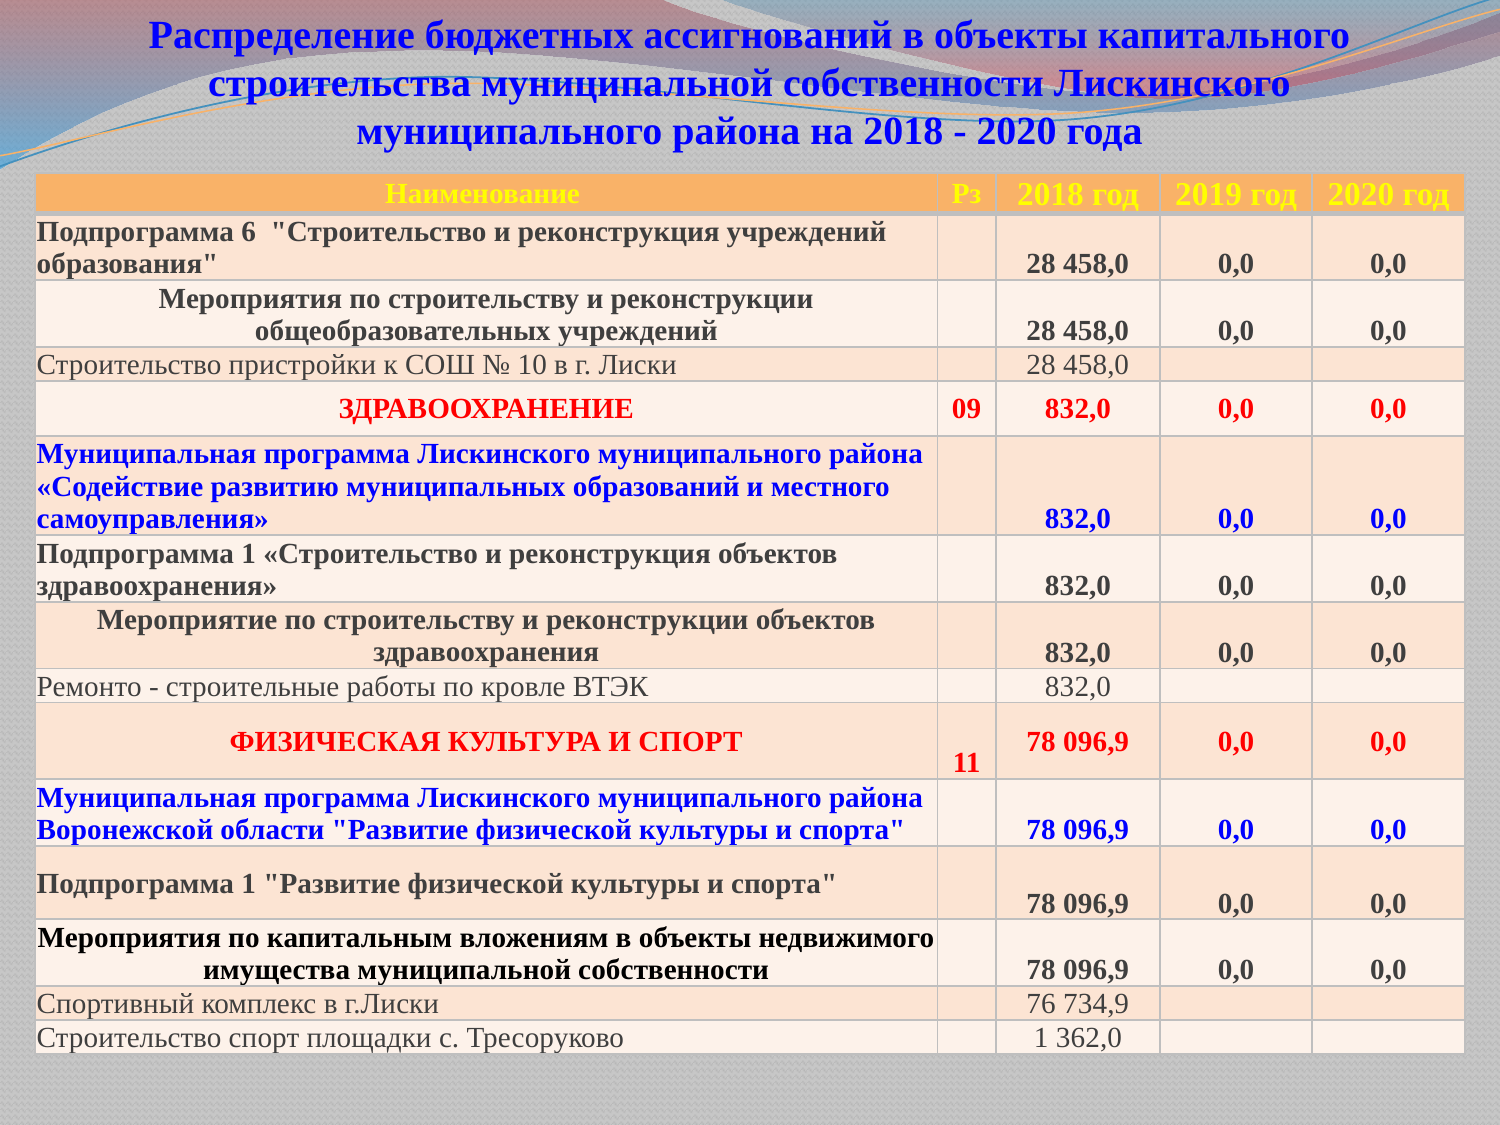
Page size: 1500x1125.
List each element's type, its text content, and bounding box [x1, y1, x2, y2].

table_cell [1313, 1021, 1464, 1053]
table_cell Строительство пристройки к СОШ № 10 в г. Лиски [36, 348, 937, 380]
table_cell [938, 536, 995, 601]
table_header 2020 год [1313, 174, 1464, 211]
table_cell Подпрограмма 6 "Строительство и реконструкция учреждений образования" [36, 216, 937, 279]
table_cell [938, 669, 995, 702]
table_cell Муниципальная программа Лискинского муниципального района «Содействие развитию муниципальных образований и местного самоуправления» [36, 437, 937, 534]
table_cell [938, 603, 995, 668]
table_header Наименование [36, 174, 937, 211]
table_cell 832,0 [997, 437, 1159, 534]
table_header 2019 год [1161, 174, 1311, 211]
table_cell 78 096,9 [997, 920, 1159, 985]
table_cell 11 [938, 703, 995, 778]
table_cell Мероприятия по строительству и реконструкции общеобразовательных учреждений [36, 281, 937, 346]
table_header 2018 год [997, 174, 1159, 211]
table_cell [938, 437, 995, 534]
table_cell [938, 920, 995, 985]
table_cell Строительство спорт площадки с. Тресоруково [36, 1021, 937, 1053]
table_cell [1313, 987, 1464, 1019]
table_cell [938, 987, 995, 1019]
table_cell 0,0 [1313, 703, 1464, 778]
table_cell 09 [938, 382, 995, 435]
table_cell 0,0 [1161, 780, 1311, 845]
table_cell 78 096,9 [997, 780, 1159, 845]
table_cell 76 734,9 [997, 987, 1159, 1019]
table_cell [938, 281, 995, 346]
table_cell 0,0 [1161, 703, 1311, 778]
table_cell [1161, 669, 1311, 702]
table_cell 0,0 [1161, 603, 1311, 668]
table_cell 78 096,9 [997, 703, 1159, 778]
table_cell Муниципальная программа Лискинского муниципального района Воронежской области "Развитие физической культуры и спорта" [36, 780, 937, 845]
table_cell 0,0 [1161, 216, 1311, 279]
table_cell 832,0 [997, 536, 1159, 601]
table_cell [1161, 348, 1311, 380]
table_cell 0,0 [1313, 216, 1464, 279]
table_cell ФИЗИЧЕСКАЯ КУЛЬТУРА И СПОРТ [36, 703, 937, 778]
table_cell 28 458,0 [997, 281, 1159, 346]
table_cell 0,0 [1313, 780, 1464, 845]
table_cell 1 362,0 [997, 1021, 1159, 1053]
table_cell 78 096,9 [997, 847, 1159, 918]
table_cell [938, 780, 995, 845]
table_cell 0,0 [1161, 437, 1311, 534]
table_cell 832,0 [997, 603, 1159, 668]
table_cell 832,0 [997, 382, 1159, 435]
table_cell [1161, 1021, 1311, 1053]
table_cell [938, 1021, 995, 1053]
table_cell 0,0 [1313, 382, 1464, 435]
title Распределение бюджетных ассигнований в объекты капитального строительства муниципальной собственности Лискинского муниципального района на 2018 - 2020 года [75, 0, 1425, 153]
table_cell 0,0 [1313, 437, 1464, 534]
table_cell 28 458,0 [997, 216, 1159, 279]
table_cell Мероприятия по капитальным вложениям в объекты недвижимого имущества муниципальной собственности [36, 920, 937, 985]
table_cell [938, 847, 995, 918]
table_cell 832,0 [997, 669, 1159, 702]
table_cell 0,0 [1161, 281, 1311, 346]
table_cell Спортивный комплекс в г.Лиски [36, 987, 937, 1019]
table_cell 0,0 [1313, 281, 1464, 346]
table_cell 0,0 [1313, 920, 1464, 985]
table_cell 0,0 [1161, 536, 1311, 601]
table_cell 0,0 [1313, 847, 1464, 918]
table_cell [938, 348, 995, 380]
table_header Рз [938, 174, 995, 211]
table_cell 0,0 [1313, 536, 1464, 601]
table_cell 0,0 [1161, 920, 1311, 985]
table_cell [938, 216, 995, 279]
table_cell Ремонто - строительные работы по кровле ВТЭК [36, 669, 937, 702]
table_cell [1161, 987, 1311, 1019]
table_cell [1313, 669, 1464, 702]
table_cell 0,0 [1313, 603, 1464, 668]
table_cell ЗДРАВООХРАНЕНИЕ [36, 382, 937, 435]
table_cell [1313, 348, 1464, 380]
table_cell Подпрограмма 1 «Строительство и реконструкция объектов здравоохранения» [36, 536, 937, 601]
table_cell 28 458,0 [997, 348, 1159, 380]
table_cell Подпрограмма 1 "Развитие физической культуры и спорта" [36, 847, 937, 918]
table_cell 0,0 [1161, 382, 1311, 435]
table_cell 0,0 [1161, 847, 1311, 918]
table_cell Мероприятие по строительству и реконструкции объектов здравоохранения [36, 603, 937, 668]
